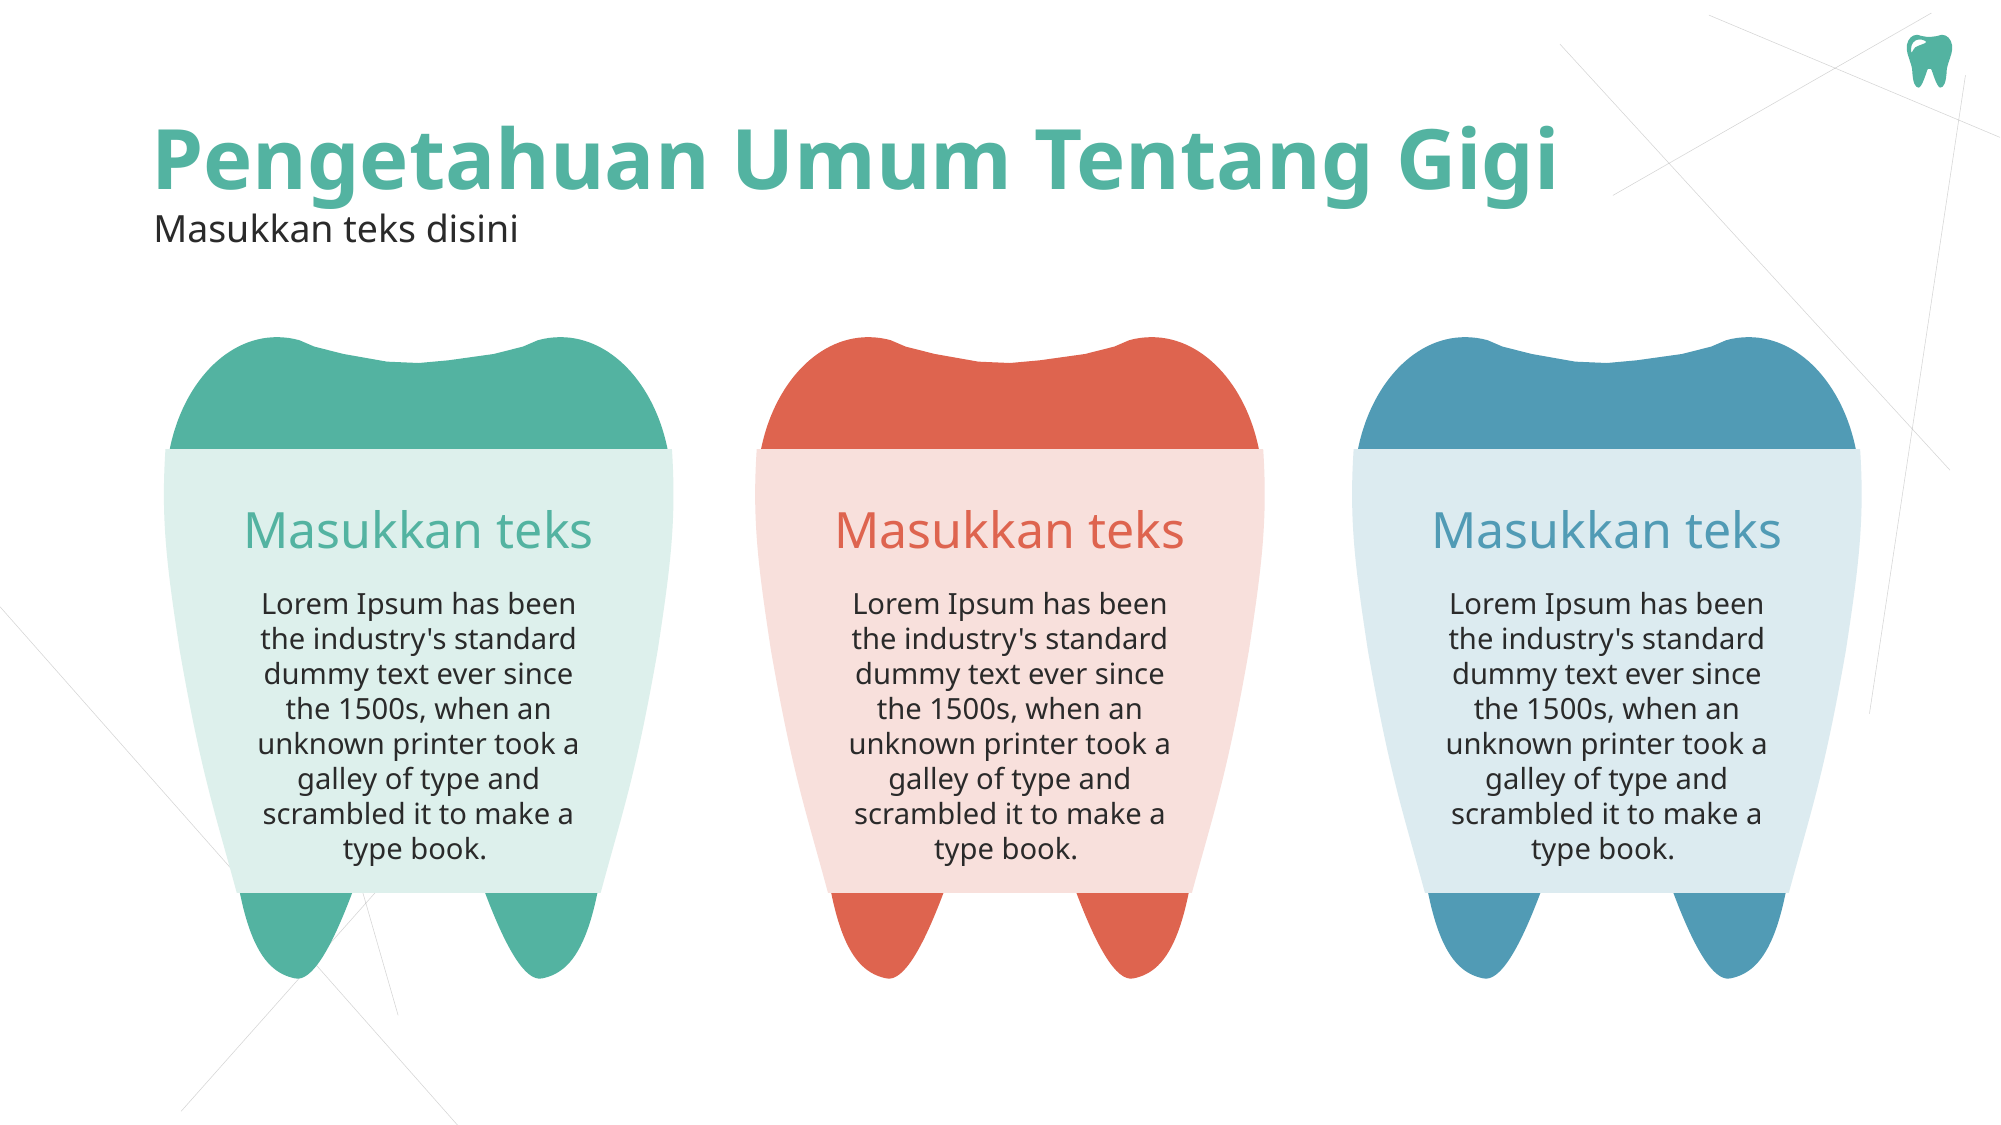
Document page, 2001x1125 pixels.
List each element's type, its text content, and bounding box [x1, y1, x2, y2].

text_box Masukkan teks [814, 491, 1206, 567]
text_box Lorem Ipsum has been the industry's standard dummy text ever since the 1500s, when an unknown printer took a galley of type and scrambled it to make a type book. [814, 578, 1206, 873]
text_box [1427, 894, 1542, 980]
text_box [162, 448, 675, 847]
text_box [1357, 336, 1857, 448]
text_box [760, 336, 1260, 448]
text_box [754, 448, 1266, 846]
text_box Lorem Ipsum has been the industry's standard dummy text ever since the 1500s, when an unknown printer took a galley of type and scrambled it to make a type book. [1411, 578, 1803, 873]
text_box [830, 894, 945, 980]
text_box [484, 894, 599, 980]
text_box [168, 336, 669, 448]
text_box [1075, 894, 1190, 980]
text_box Masukkan teks [1411, 491, 1803, 567]
title Pengetahuan Umum Tentang Gigi [135, 59, 1860, 215]
text_box [1672, 894, 1787, 980]
text_box [1418, 873, 1796, 894]
text_box [230, 873, 608, 894]
text_box [239, 894, 353, 980]
text_box [821, 873, 1199, 894]
text_box Masukkan teks [223, 491, 615, 567]
text_box [1351, 448, 1863, 847]
list Masukkan teks disini [138, 202, 1862, 262]
text_box Lorem Ipsum has been the industry's standard dummy text ever since the 1500s, when an unknown printer took a galley of type and scrambled it to make a type book. [223, 578, 615, 873]
